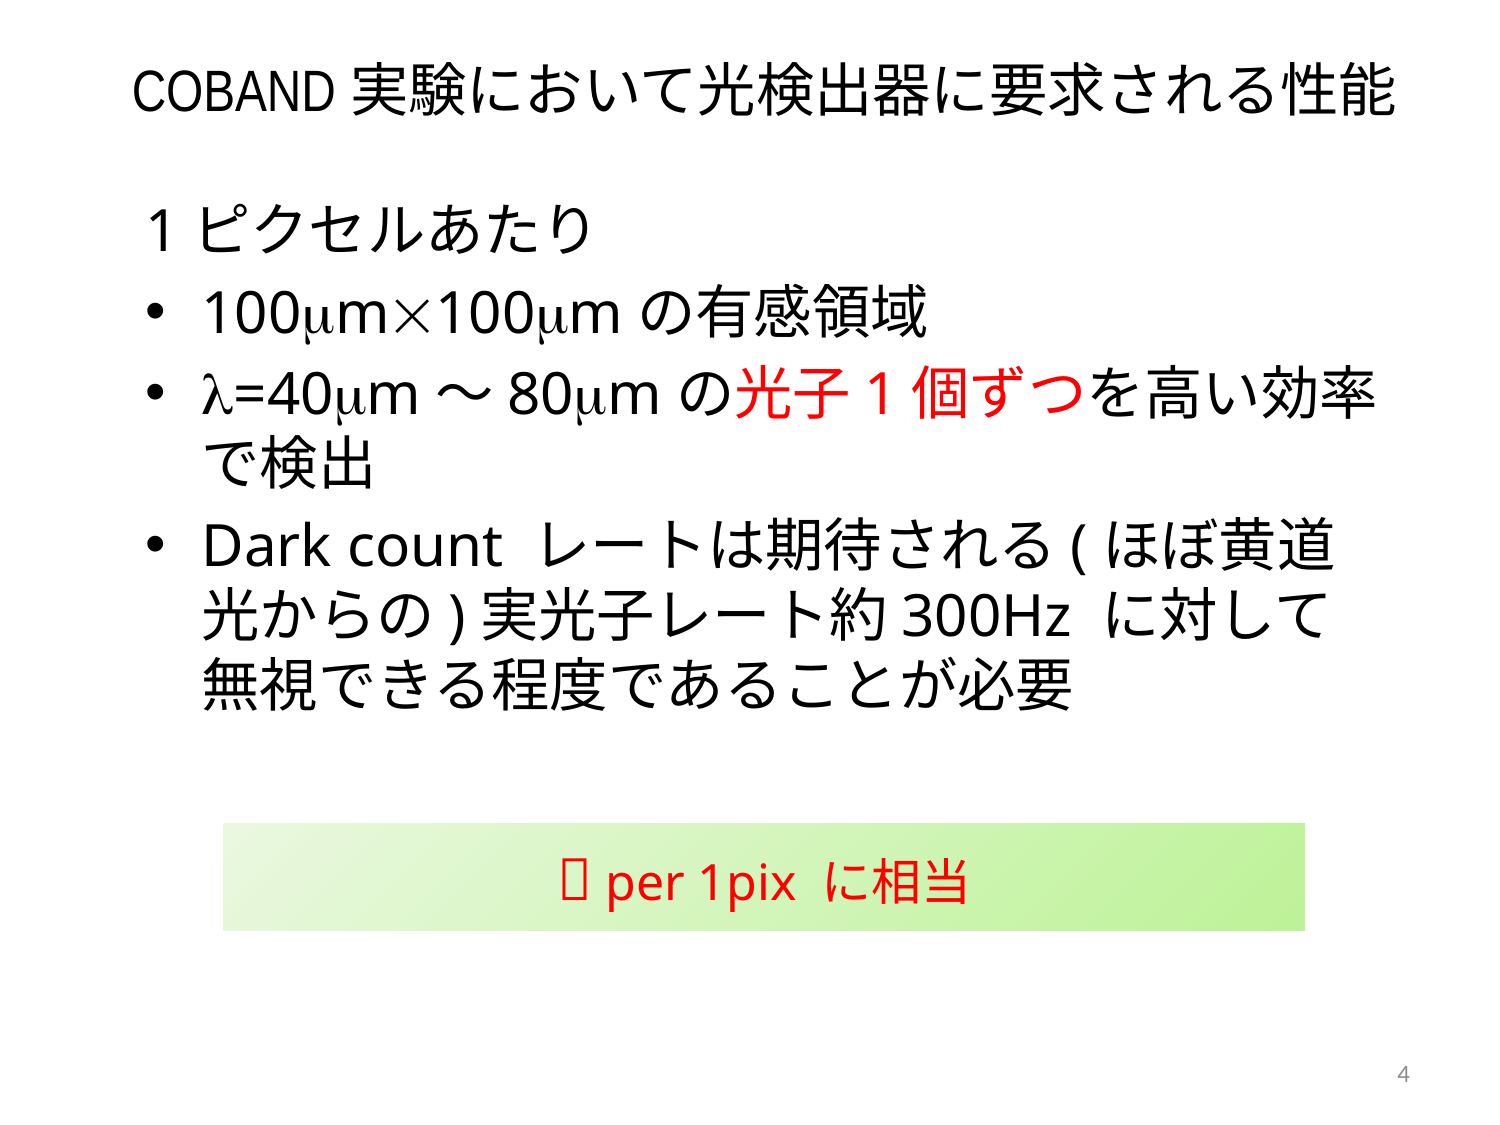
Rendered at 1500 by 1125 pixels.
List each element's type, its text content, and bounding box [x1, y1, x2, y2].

slide_number 4 [1074, 1042, 1425, 1103]
title COBAND実験において光検出器に要求される性能 [64, 31, 1464, 145]
